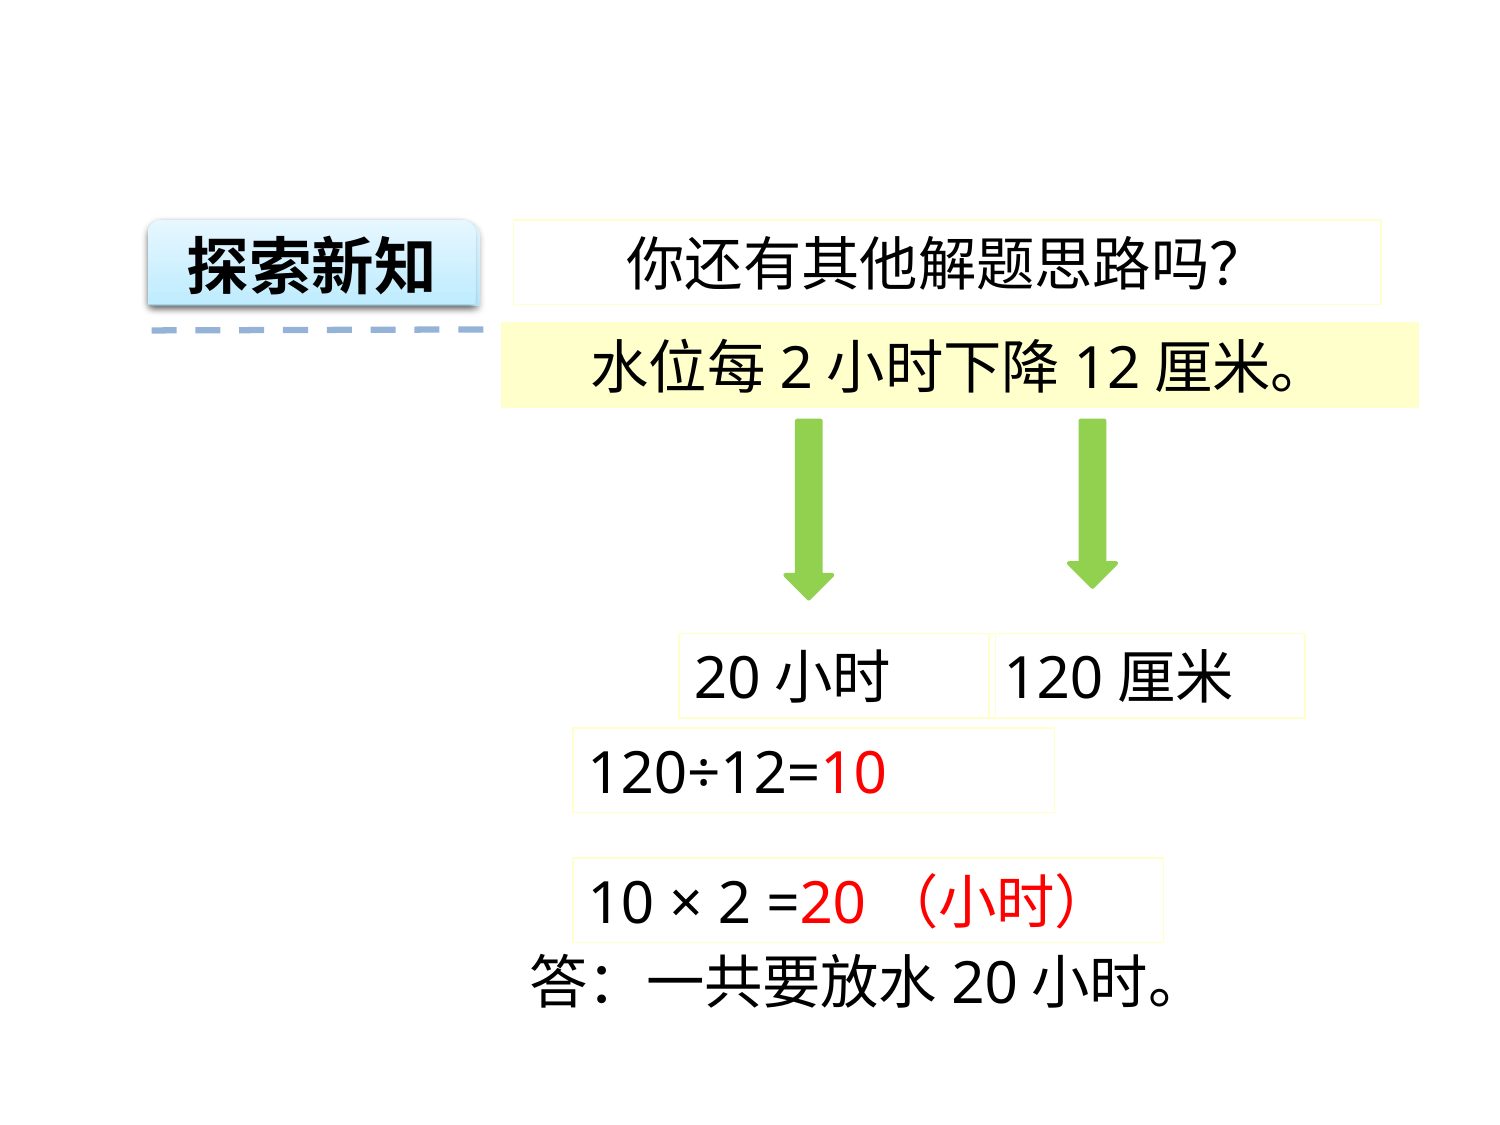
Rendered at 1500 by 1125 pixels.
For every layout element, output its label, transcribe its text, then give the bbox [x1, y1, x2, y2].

text_box [1067, 418, 1119, 589]
text_box 10 × 2 =20（小时） [572, 857, 1164, 937]
text_box 你还有其他解题思路吗？ [513, 220, 1381, 305]
text_box 120÷12=10 [572, 727, 1055, 813]
text_box 水位每2小时下降12厘米。 [501, 322, 1418, 408]
text_box [783, 418, 835, 601]
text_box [151, 221, 492, 331]
text_box 20小时 [679, 633, 996, 718]
text_box 120厘米 [996, 633, 1306, 718]
text_box 答：一共要放水20小时。 [454, 937, 1282, 1023]
